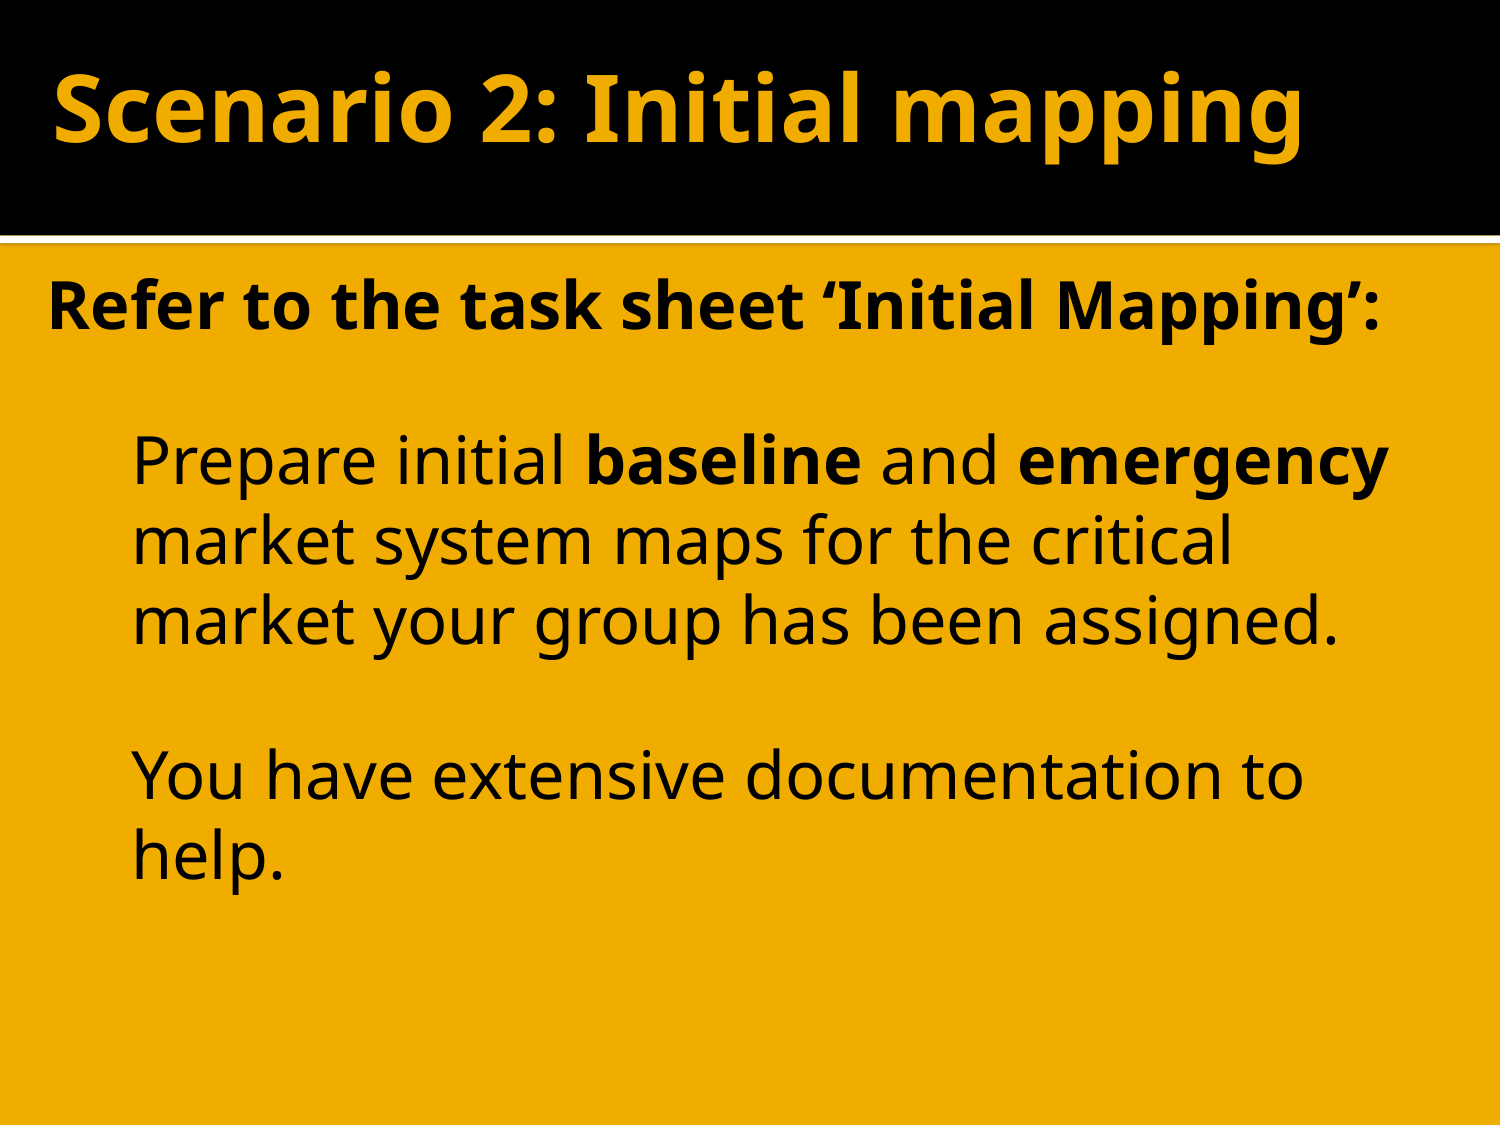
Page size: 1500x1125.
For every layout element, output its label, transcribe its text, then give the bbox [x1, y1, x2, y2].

title Scenario 2: Initial mapping [37, 0, 1461, 212]
list Refer to the task sheet ‘Initial Mapping’: Prepare initial baseline and emergency market system maps for the critical market your group has been assigned. You have extensive documentation to help. [37, 247, 1461, 1125]
